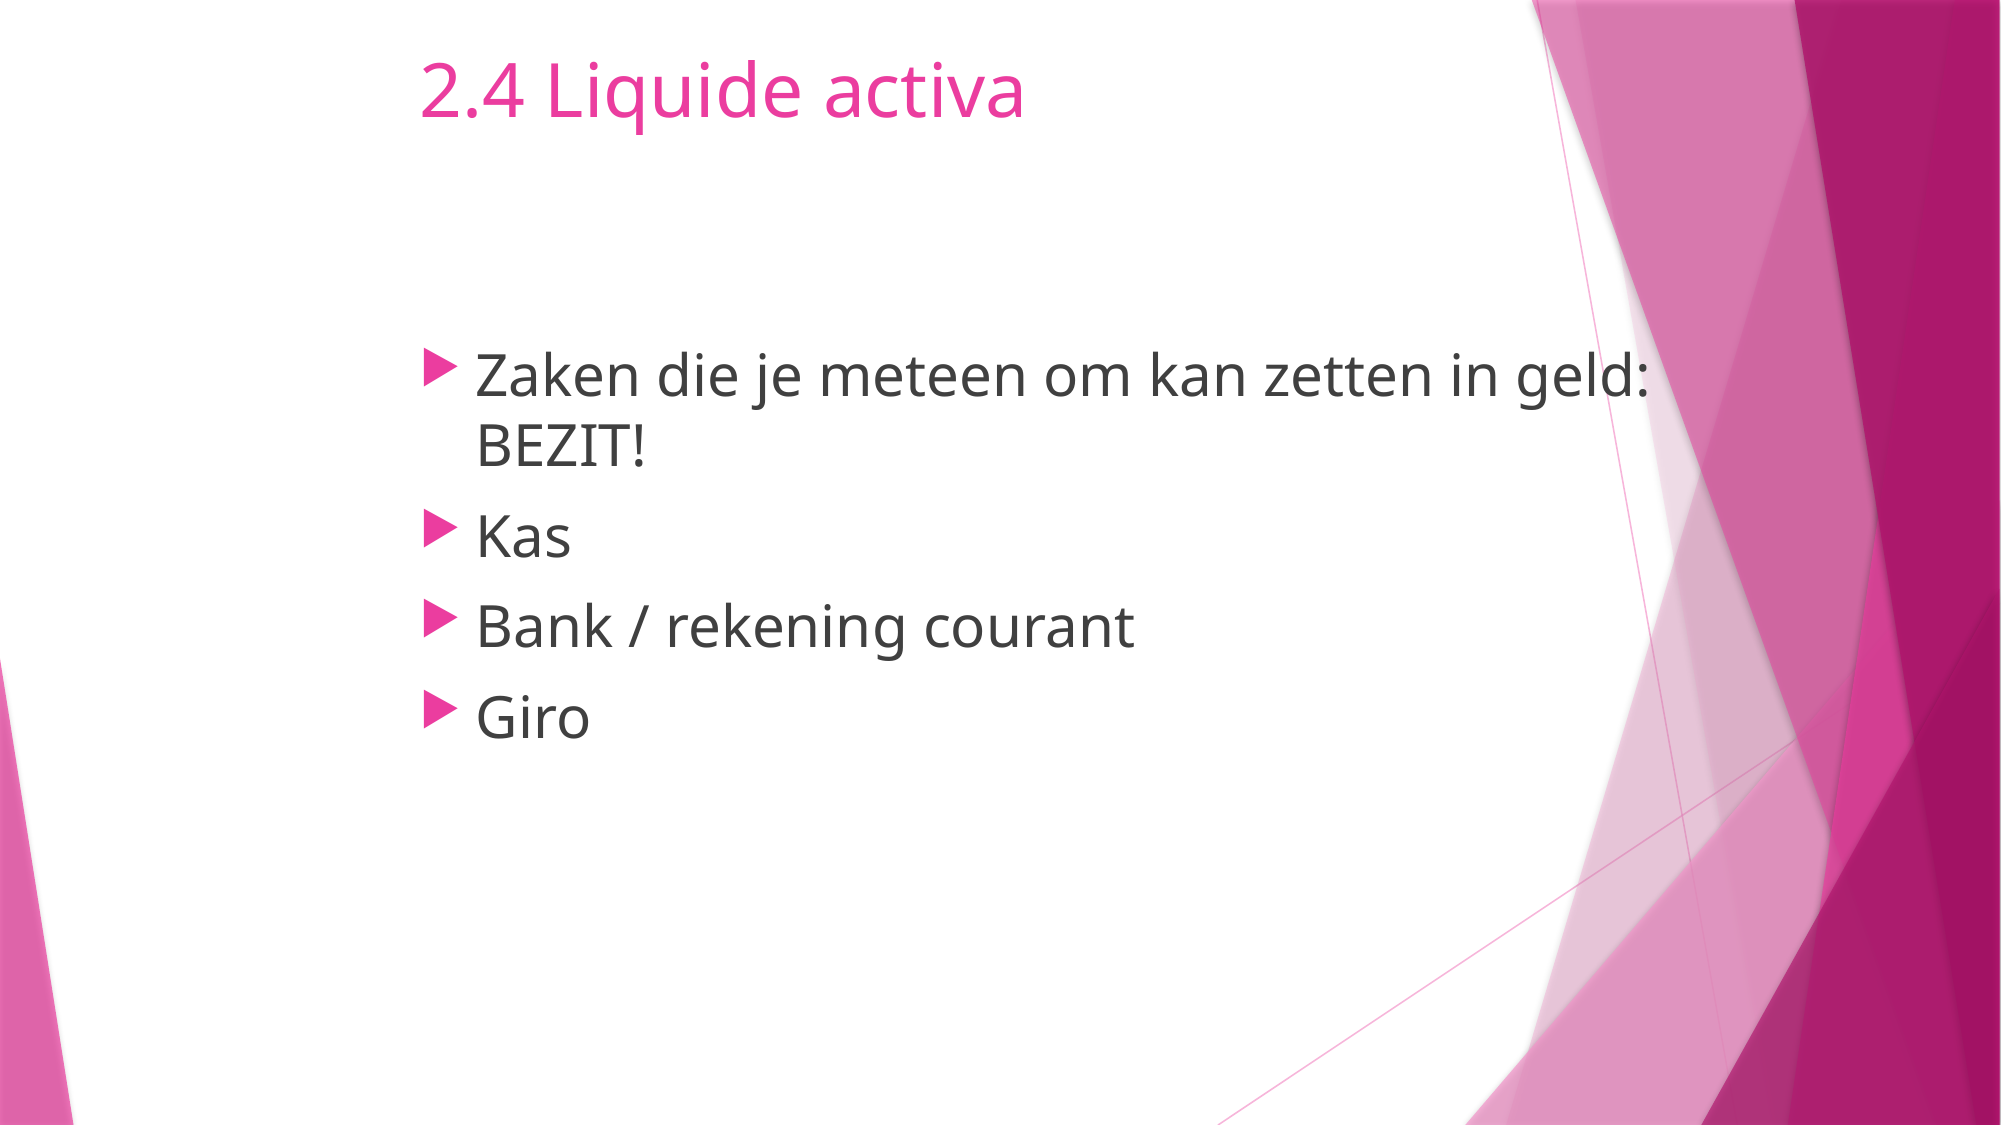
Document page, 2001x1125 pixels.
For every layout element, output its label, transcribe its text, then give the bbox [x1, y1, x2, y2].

title 2.4 Liquide activa [404, 35, 1750, 275]
list Zaken die je meteen om kan zetten in geld: BEZIT! Kas Bank / rekening courant Giro [404, 331, 1750, 1006]
